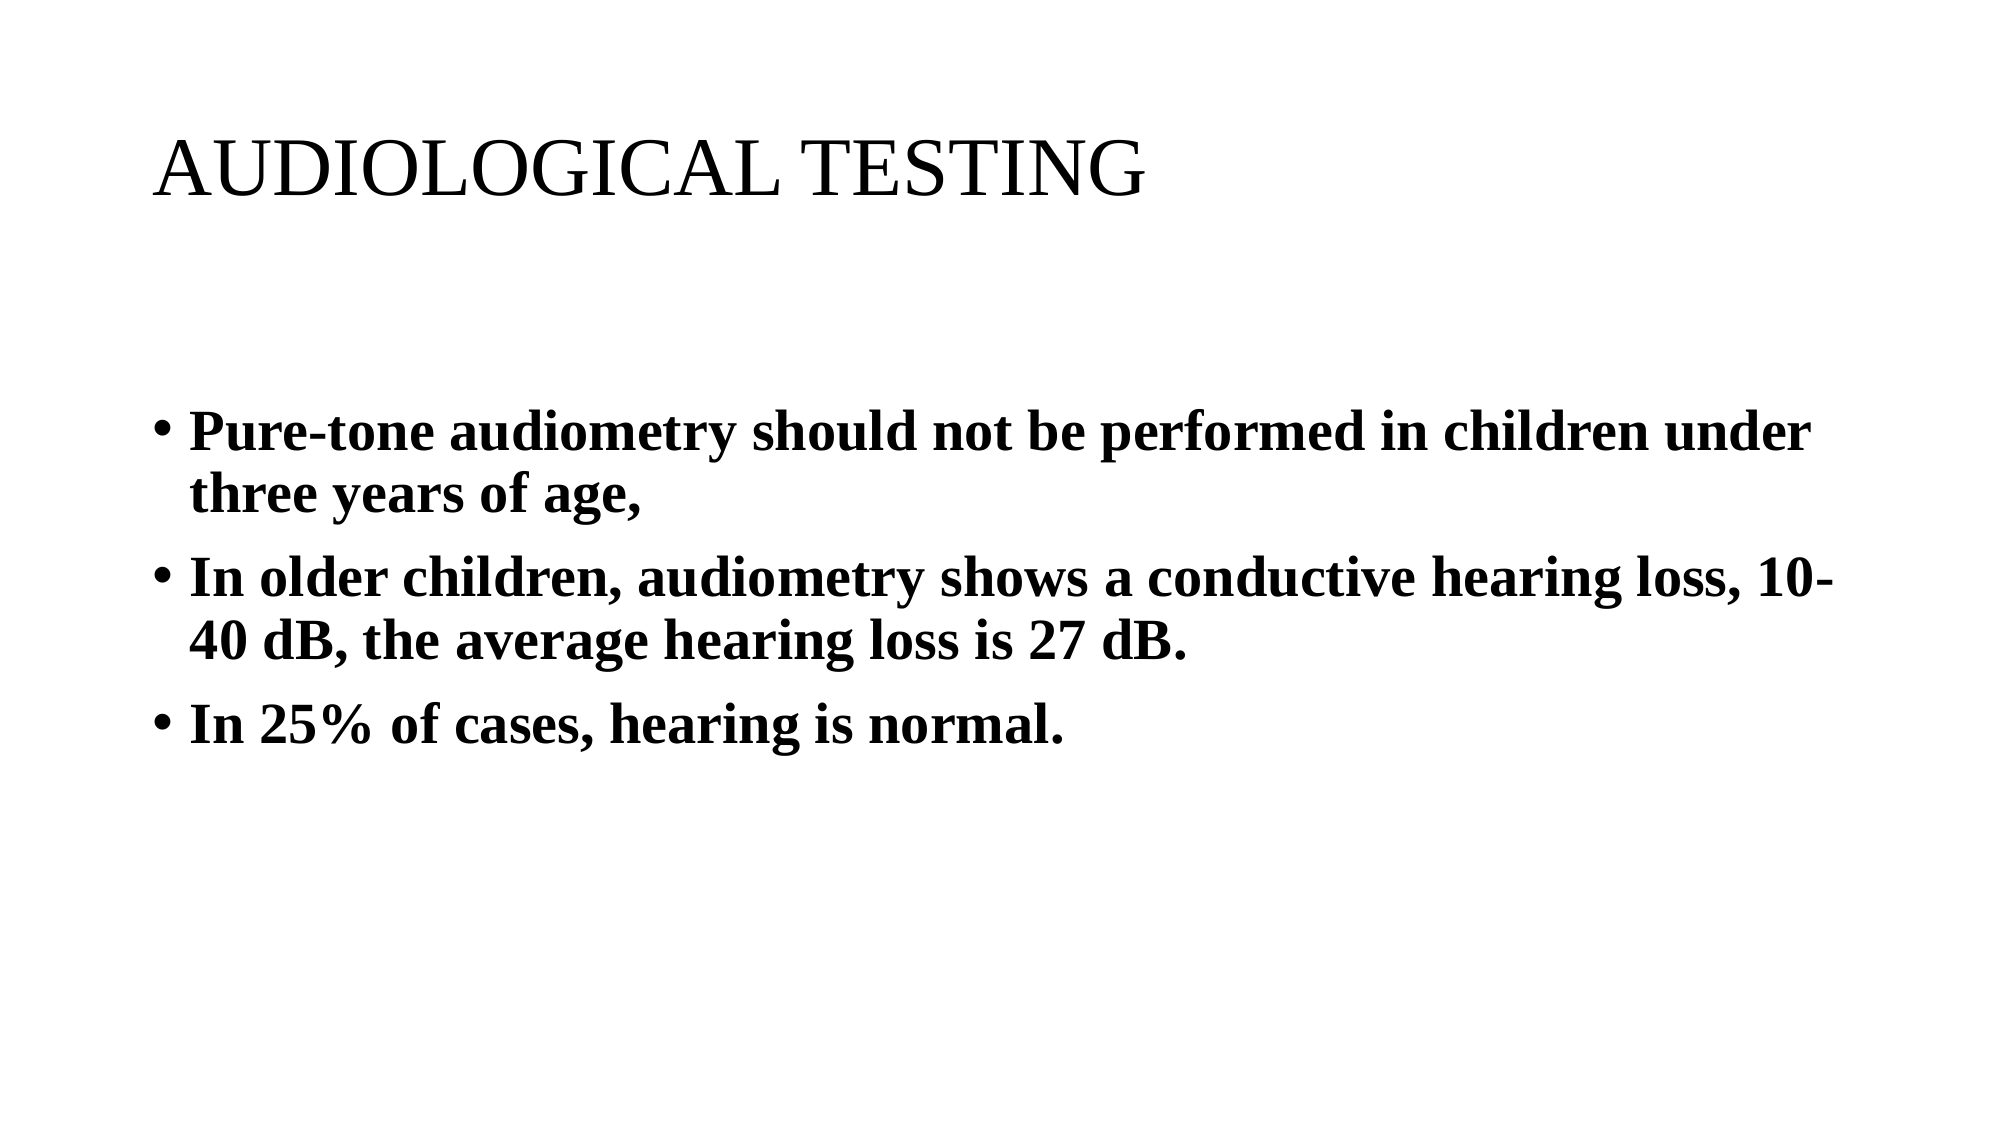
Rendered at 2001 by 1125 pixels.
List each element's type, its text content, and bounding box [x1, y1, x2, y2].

title AUDIOLOGICAL TESTING [137, 59, 1863, 278]
list Pure-tone audiometry should not be performed in children under three years of age, In older children, audiometry shows a conductive hearing loss, 10-40 dB, the average hearing loss is 27 dB. In 25% of cases, hearing is normal. [137, 299, 1863, 1014]
